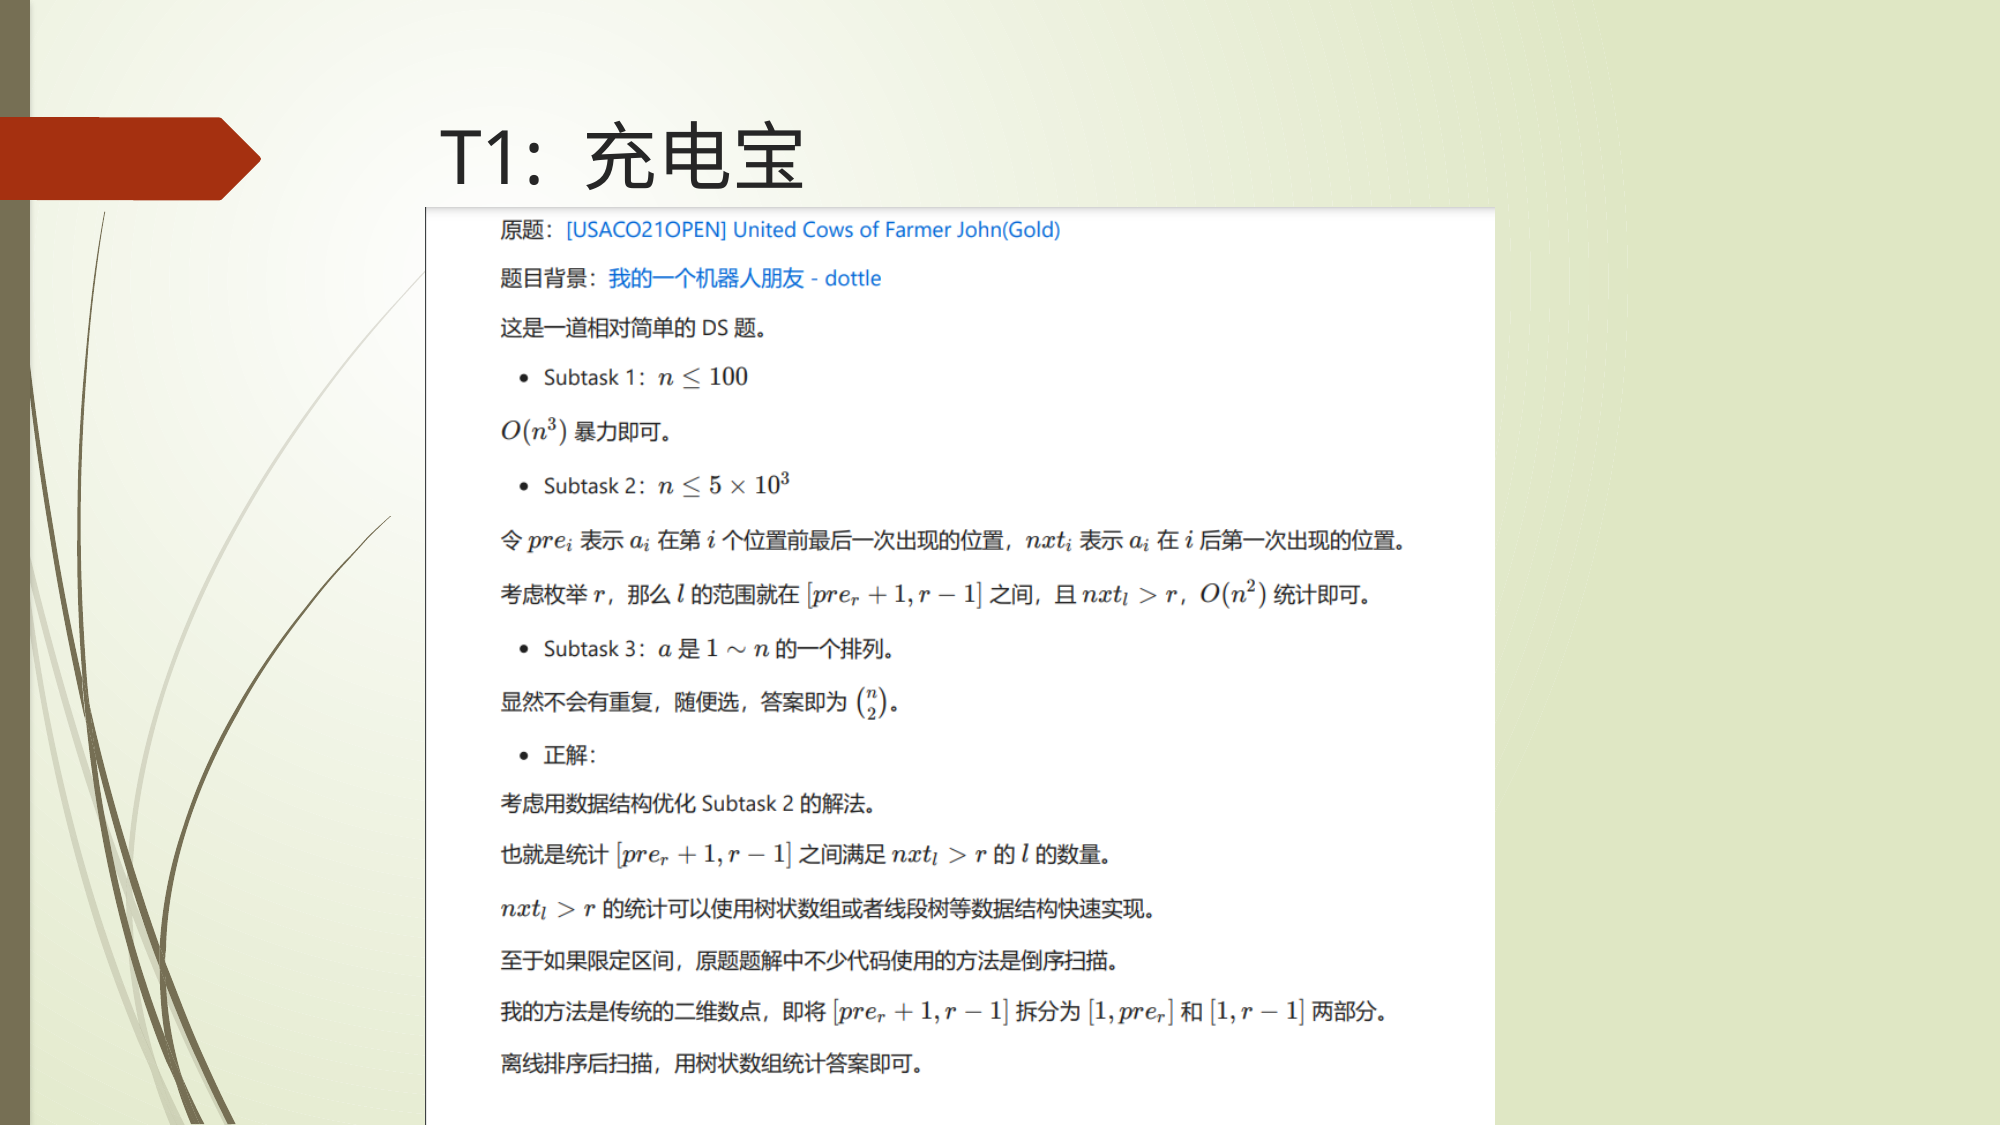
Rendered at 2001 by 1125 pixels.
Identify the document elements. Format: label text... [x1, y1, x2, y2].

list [425, 207, 1495, 1125]
title T1: 充电宝 [425, 102, 1888, 313]
